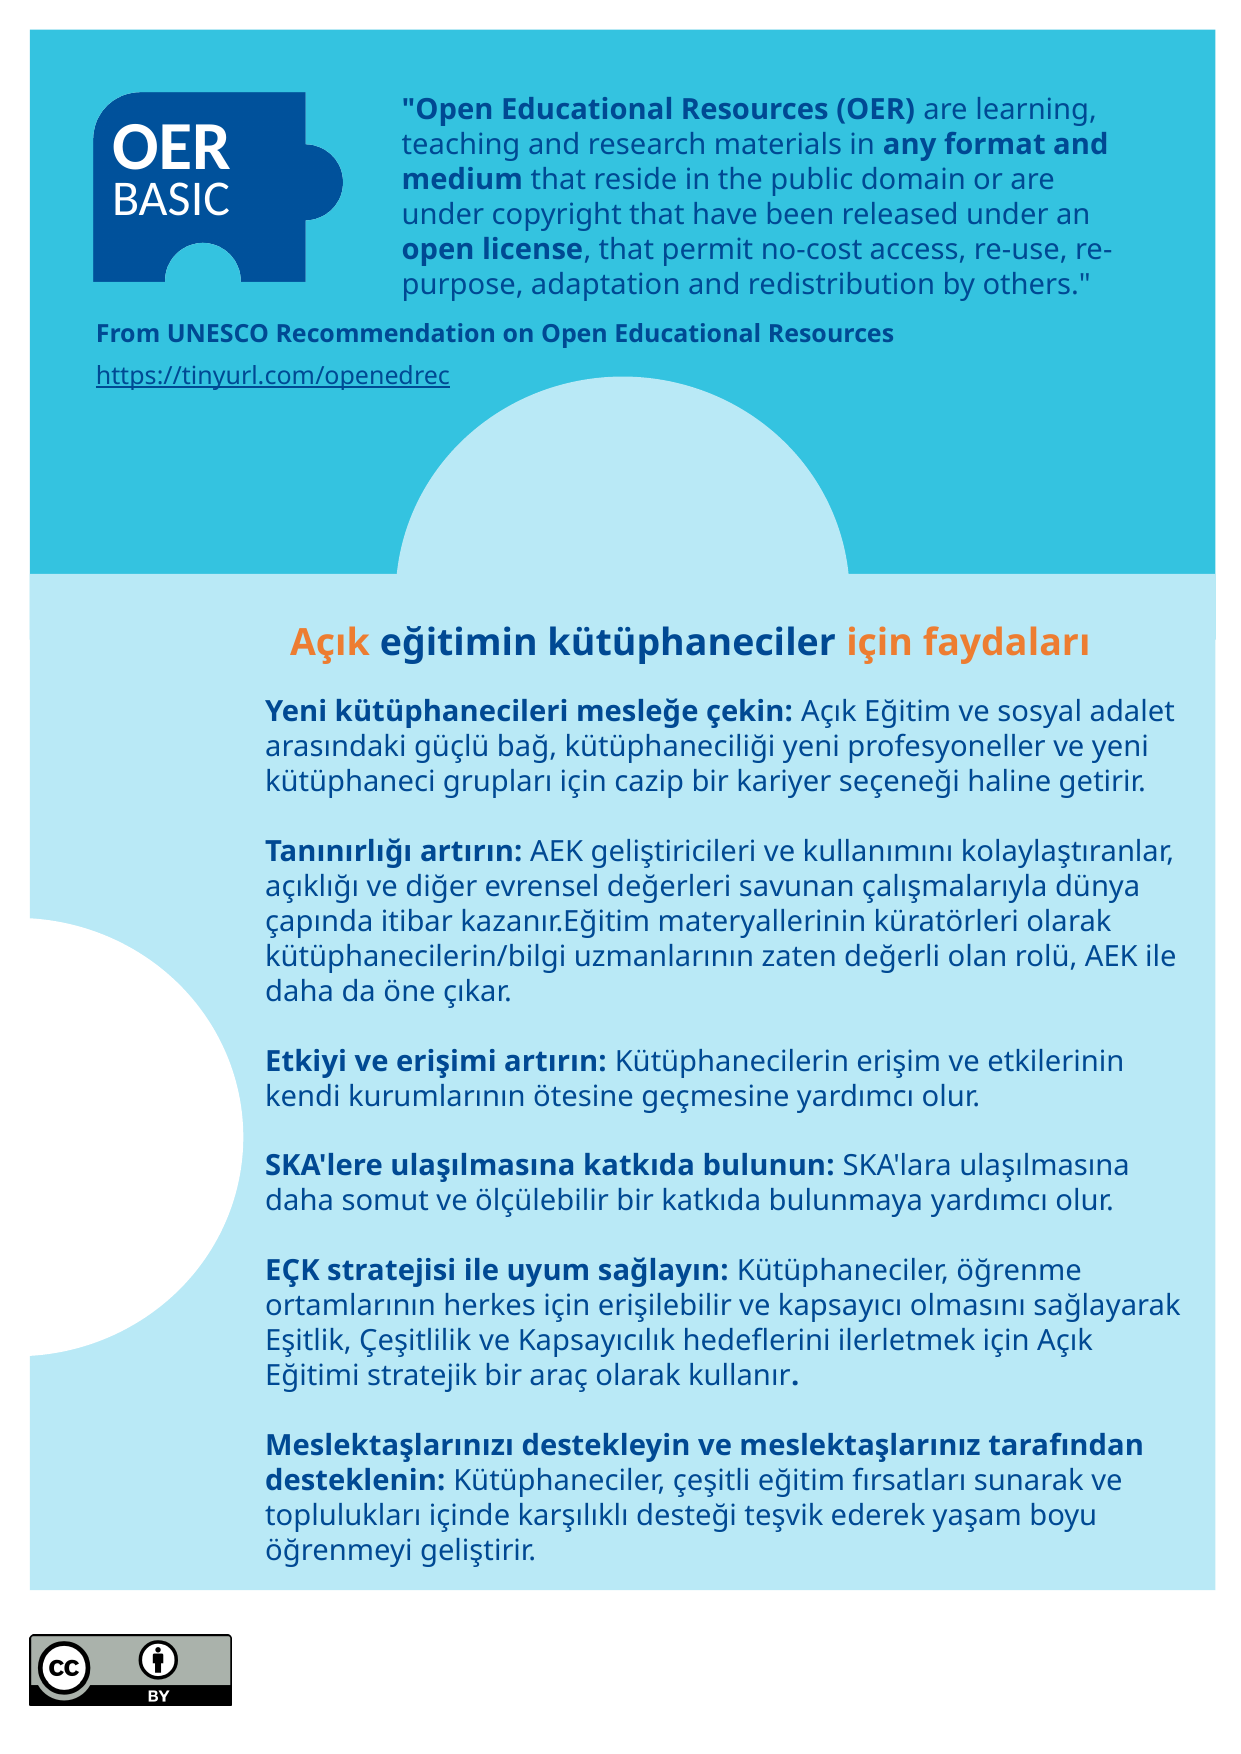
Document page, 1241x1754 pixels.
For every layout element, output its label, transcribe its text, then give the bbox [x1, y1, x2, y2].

text_box Yeni kütüphanecileri mesleğe çekin: Açık Eğitim ve sosyal adalet arasındaki güçlü bağ, kütüphaneciliği yeni profesyoneller ve yeni kütüphaneci grupları için cazip bir kariyer seçeneği haline getirir. Tanınırlığı artırın: AEK geliştiricileri ve kullanımını kolaylaştıranlar, açıklığı ve diğer evrensel değerleri savunan çalışmalarıyla dünya çapında itibar kazanır.Eğitim materyallerinin küratörleri olarak kütüphanecilerin/bilgi uzmanlarının zaten değerli olan rolü, AEK ile daha da öne çıkar. Etkiyi ve erişimi artırın: Kütüphanecilerin erişim ve etkilerinin kendi kurumlarının ötesine geçmesine yardımcı olur. SKA'lere ulaşılmasına katkıda bulunun: SKA'lara ulaşılmasına daha somut ve ölçülebilir bir katkıda bulunmaya yardımcı olur. EÇK stratejisi ile uyum sağlayın: Kütüphaneciler, öğrenme ortamlarının herkes için erişilebilir ve kapsayıcı olmasını sağlayarak Eşitlik, Çeşitlilik ve Kapsayıcılık hedeflerini ilerletmek için Açık Eğitimi stratejik bir araç olarak kullanır. Meslektaşlarınızı destekleyin ve meslektaşlarınız tarafından desteklenin: Kütüphaneciler, çeşitli eğitim fırsatları sunarak ve toplulukları içinde karşılıklı desteği teşvik ederek yaşam boyu öğrenmeyi geliştirir. [250, 677, 1202, 1582]
text_box [29, 573, 1216, 1591]
text_box [395, 403, 850, 603]
picture [93, 92, 343, 282]
text_box Açık eğitimin kütüphaneciler için faydaları [274, 603, 1162, 678]
picture [29, 1634, 233, 1706]
text_box "Open Educational Resources (OER) are learning, teaching and research materials in any format and medium that reside in the public domain or are under copyright that have been released under an open license, that permit no-cost access, re-use, re-purpose, adaptation and redistribution by others." [386, 75, 1147, 316]
text_box From UNESCO Recommendation on Open Educational Resources https://tinyurl.com/openedrec [80, 315, 1241, 403]
text_box [0, 917, 244, 1357]
text_box [29, 29, 1216, 573]
